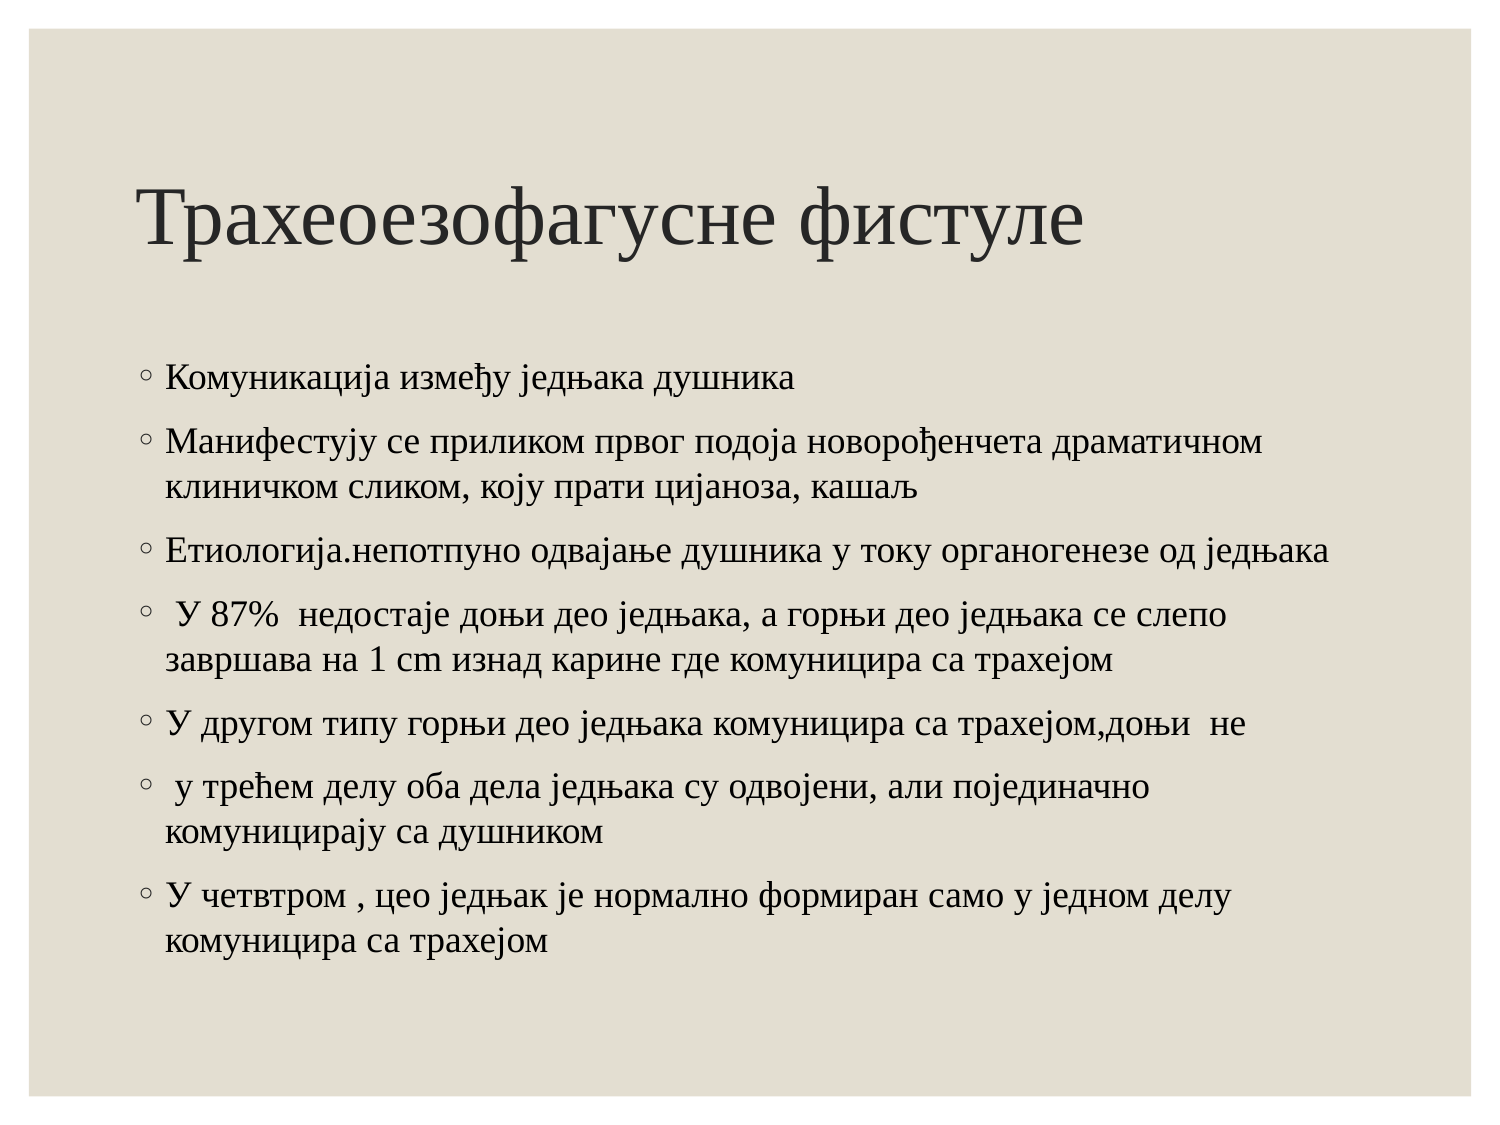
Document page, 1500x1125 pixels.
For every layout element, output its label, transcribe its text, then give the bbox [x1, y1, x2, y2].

title Трахеоезофагусне фистуле [120, 105, 1380, 331]
list Комуникација између једњака душника Манифестују се приликом првог подоја новорођенчета драматичном клиничком сликом, коју прати цијаноза, кашаљ Етиологија.непотпуно одвајање душника у току органогенезе од једњака У 87% недостаје доњи део једњака, а горњи део једњака се слепо завршава на 1 cm изнад карине где комуницира са трахејом У другом типу горњи део једњака комуницира са трахејом,доњи не у трећем делу оба дела једњака су одвојени, али појединачно комуницирају са душником У четвтром , цео једњак је нормално формиран само у једном делу комуницира са трахејом [120, 345, 1380, 990]
